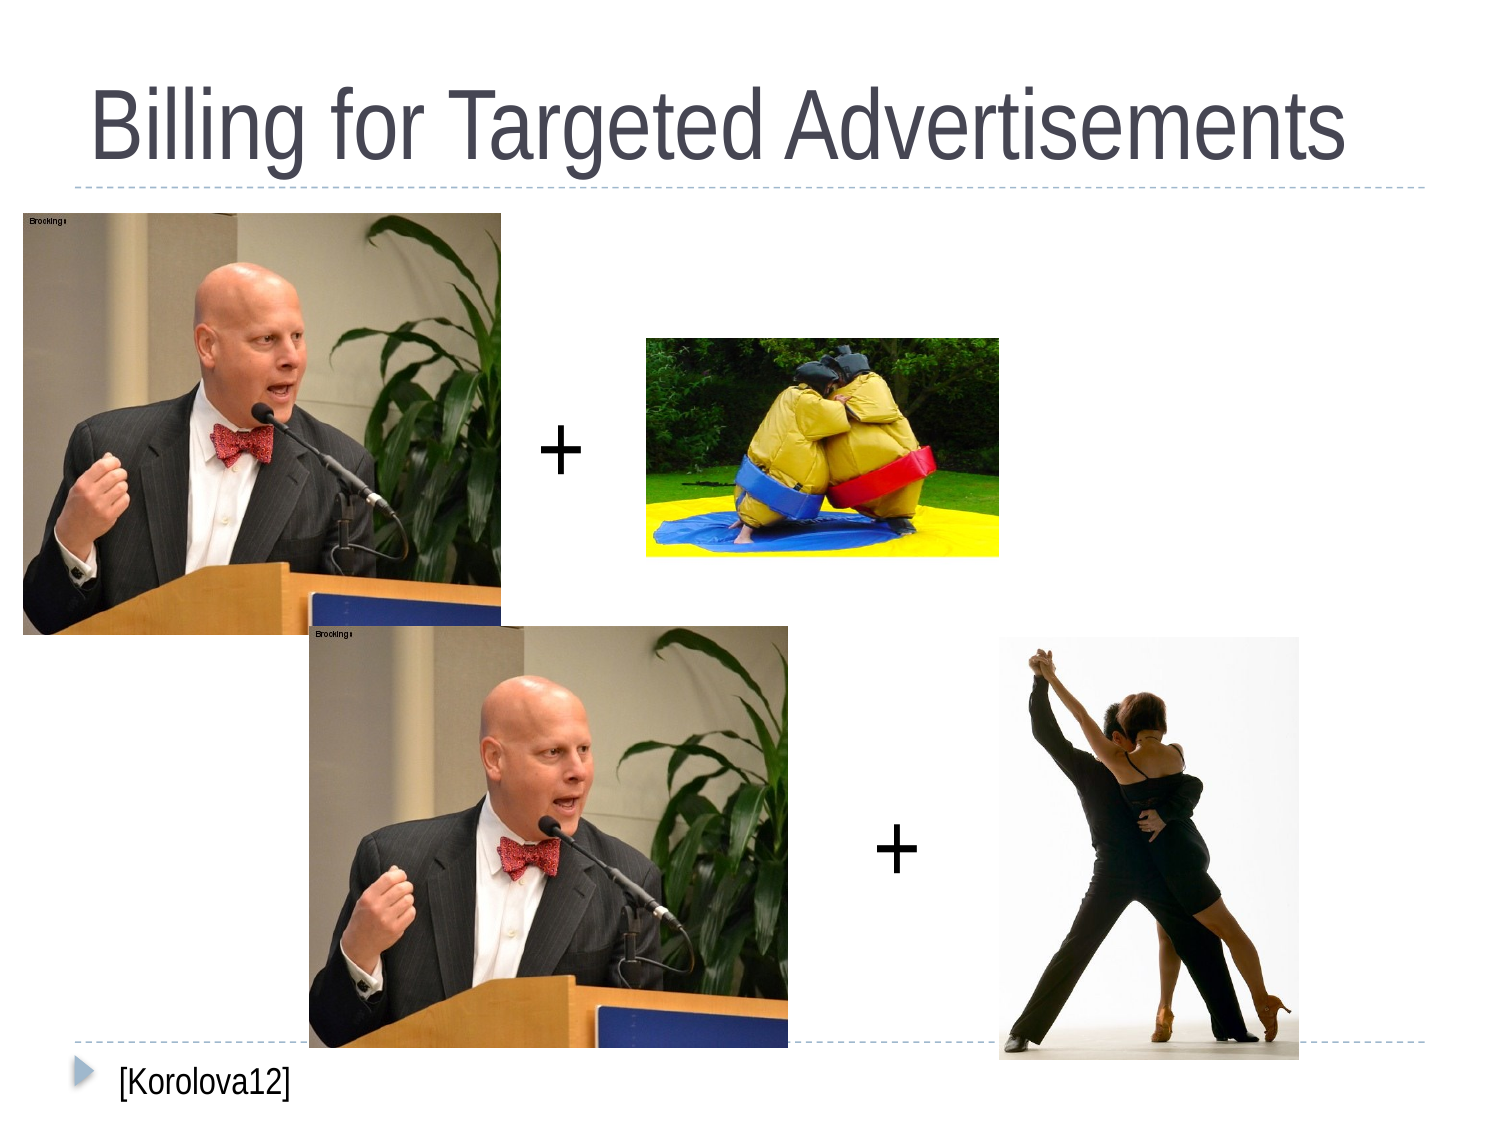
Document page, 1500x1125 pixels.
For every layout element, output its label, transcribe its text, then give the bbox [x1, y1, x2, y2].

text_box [309, 626, 937, 1049]
text_box [Korolova12] [104, 1049, 306, 1110]
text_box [23, 213, 1000, 636]
picture [999, 637, 1299, 1060]
title Billing for Targeted Advertisements [75, 24, 1425, 188]
